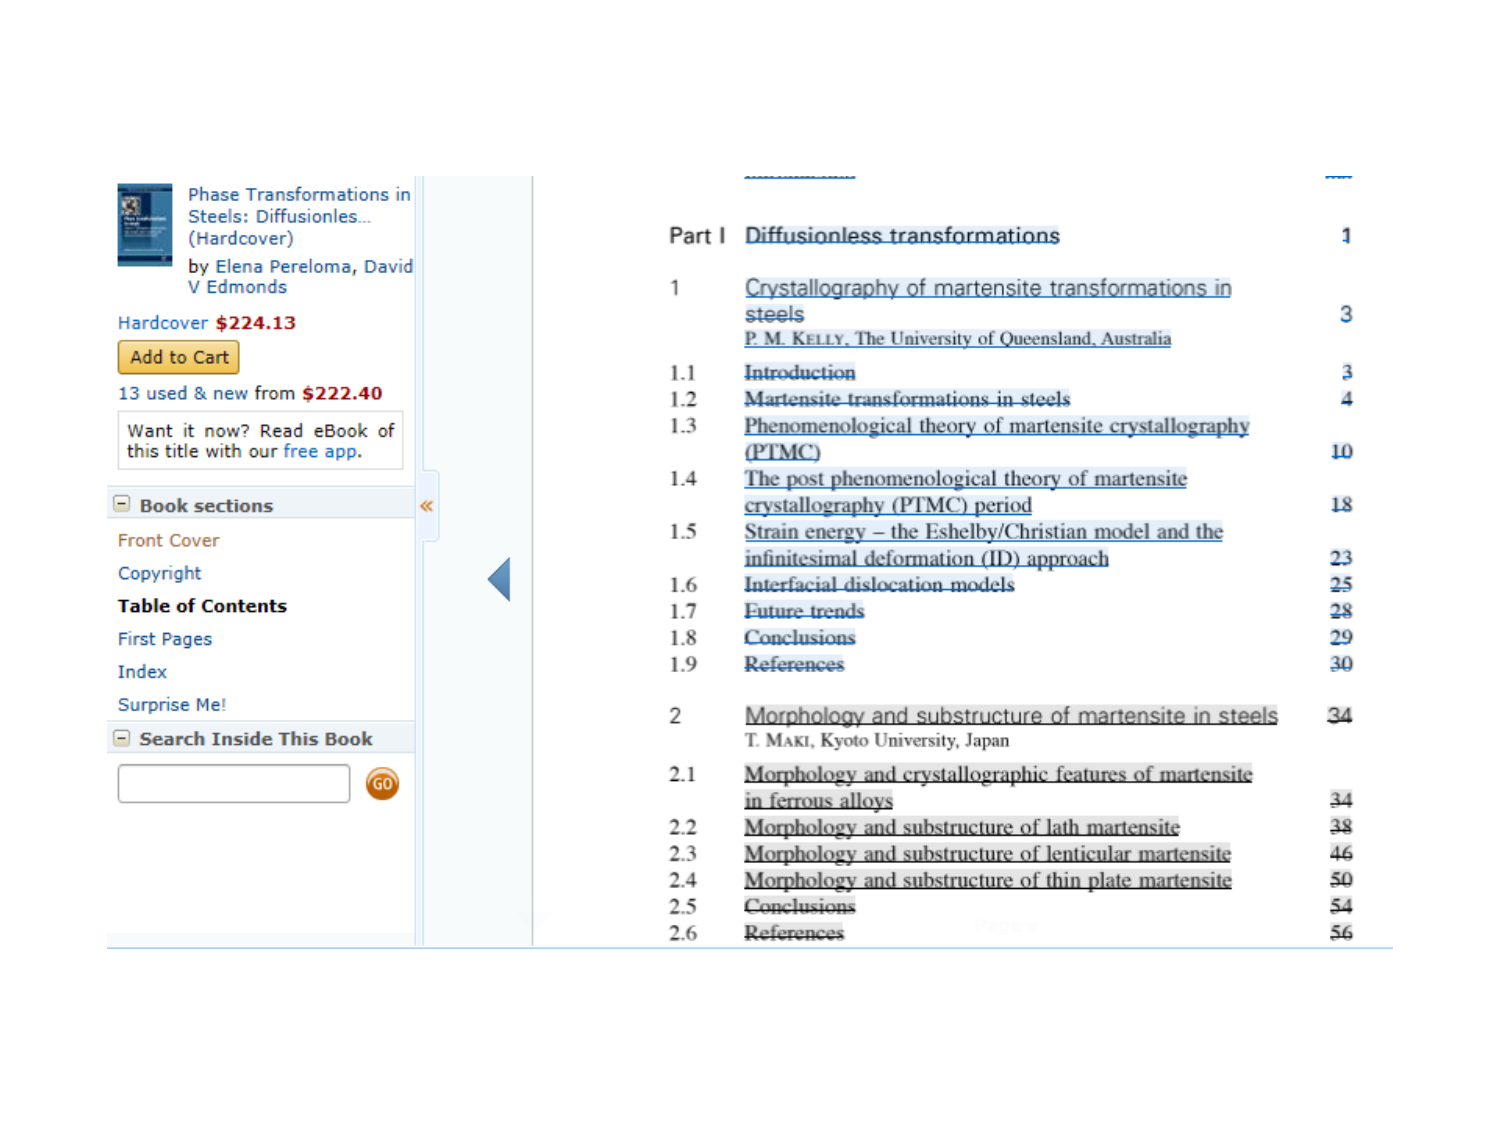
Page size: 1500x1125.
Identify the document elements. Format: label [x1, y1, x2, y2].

picture [106, 176, 1394, 949]
